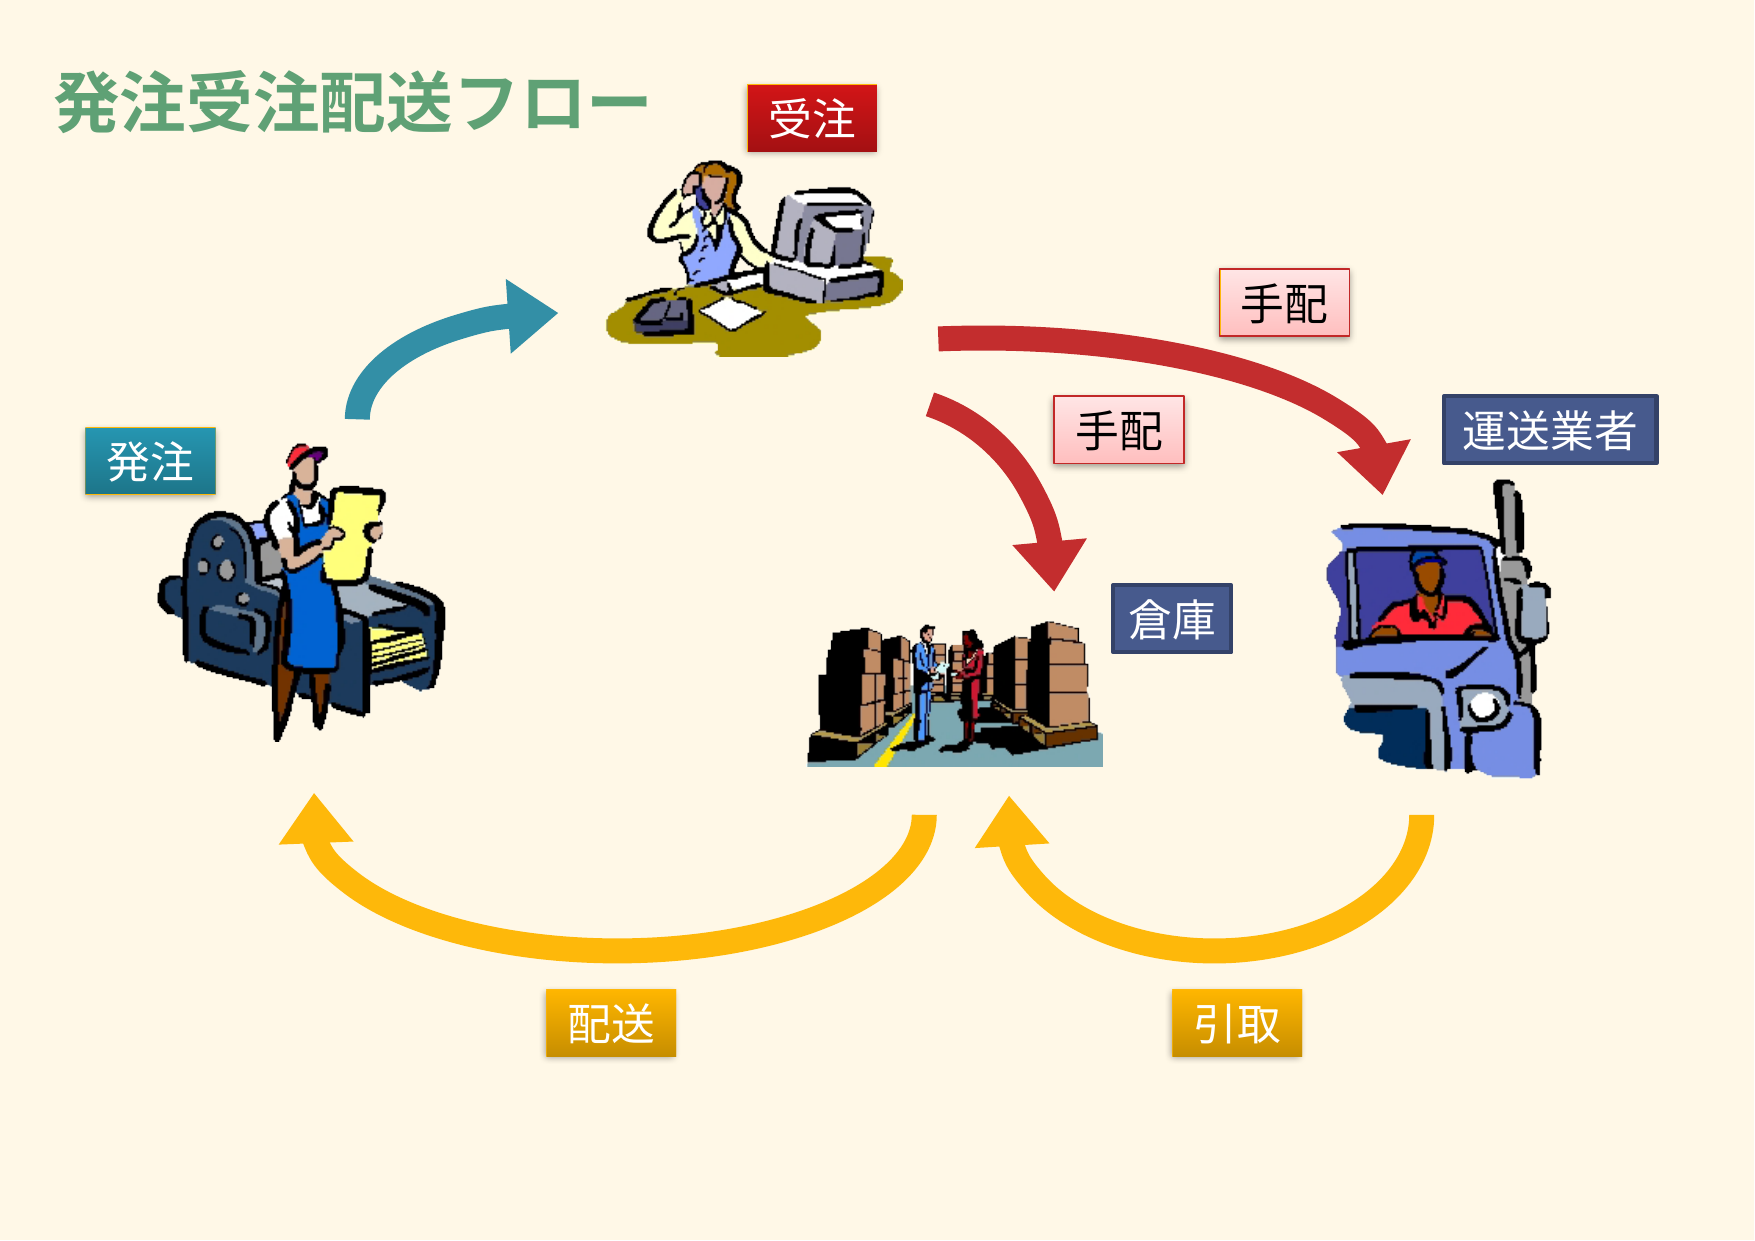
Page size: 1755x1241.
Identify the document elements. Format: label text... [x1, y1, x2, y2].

text_box 運送業者 [1442, 394, 1659, 465]
text_box 発注 [85, 427, 216, 495]
text_box 引取 [1172, 989, 1303, 1057]
text_box [938, 337, 1386, 493]
text_box [305, 793, 926, 952]
text_box 発注受注配送フロー [38, 53, 748, 148]
picture [156, 442, 449, 742]
text_box [356, 306, 559, 420]
text_box 手配 [1053, 395, 1185, 464]
text_box 倉庫 [1111, 583, 1233, 654]
picture [805, 619, 1104, 768]
text_box 手配 [1219, 268, 1350, 337]
text_box [877, 403, 1061, 592]
picture [605, 159, 903, 357]
picture [1325, 478, 1553, 782]
text_box [1001, 795, 1423, 952]
text_box 配送 [546, 989, 677, 1057]
text_box 受注 [747, 84, 877, 152]
